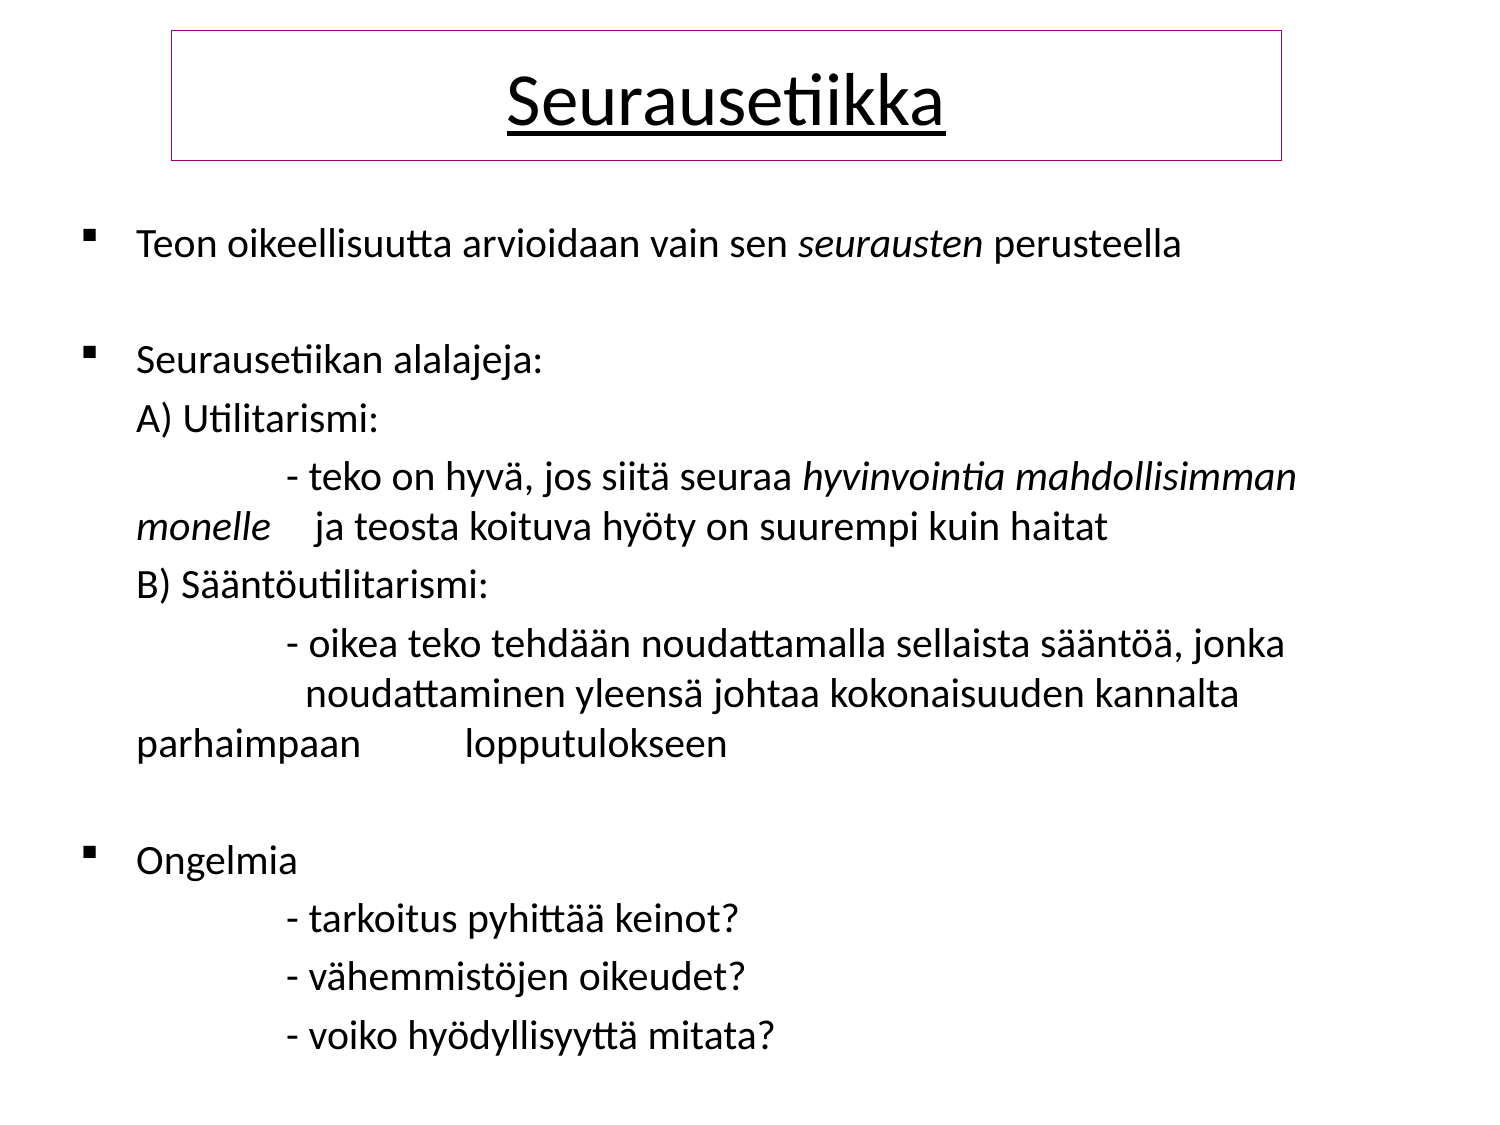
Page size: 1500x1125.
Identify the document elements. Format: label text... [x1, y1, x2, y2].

list Teon oikeellisuutta arvioidaan vain sen seurausten perusteella Seurausetiikan alalajeja: A) Utilitarismi: - teko on hyvä, jos siitä seuraa hyvinvointia mahdollisimman monelle ja teosta koituva hyöty on suurempi kuin haitat B) Sääntöutilitarismi: - oikea teko tehdään noudattamalla sellaista sääntöä, jonka noudattaminen yleensä johtaa kokonaisuuden kannalta parhaimpaan lopputulokseen Ongelmia - tarkoitus pyhittää keinot? - vähemmistöjen oikeudet? - voiko hyödyllisyyttä mitata? [64, 208, 1436, 1083]
title Seurausetiikka [171, 30, 1282, 161]
